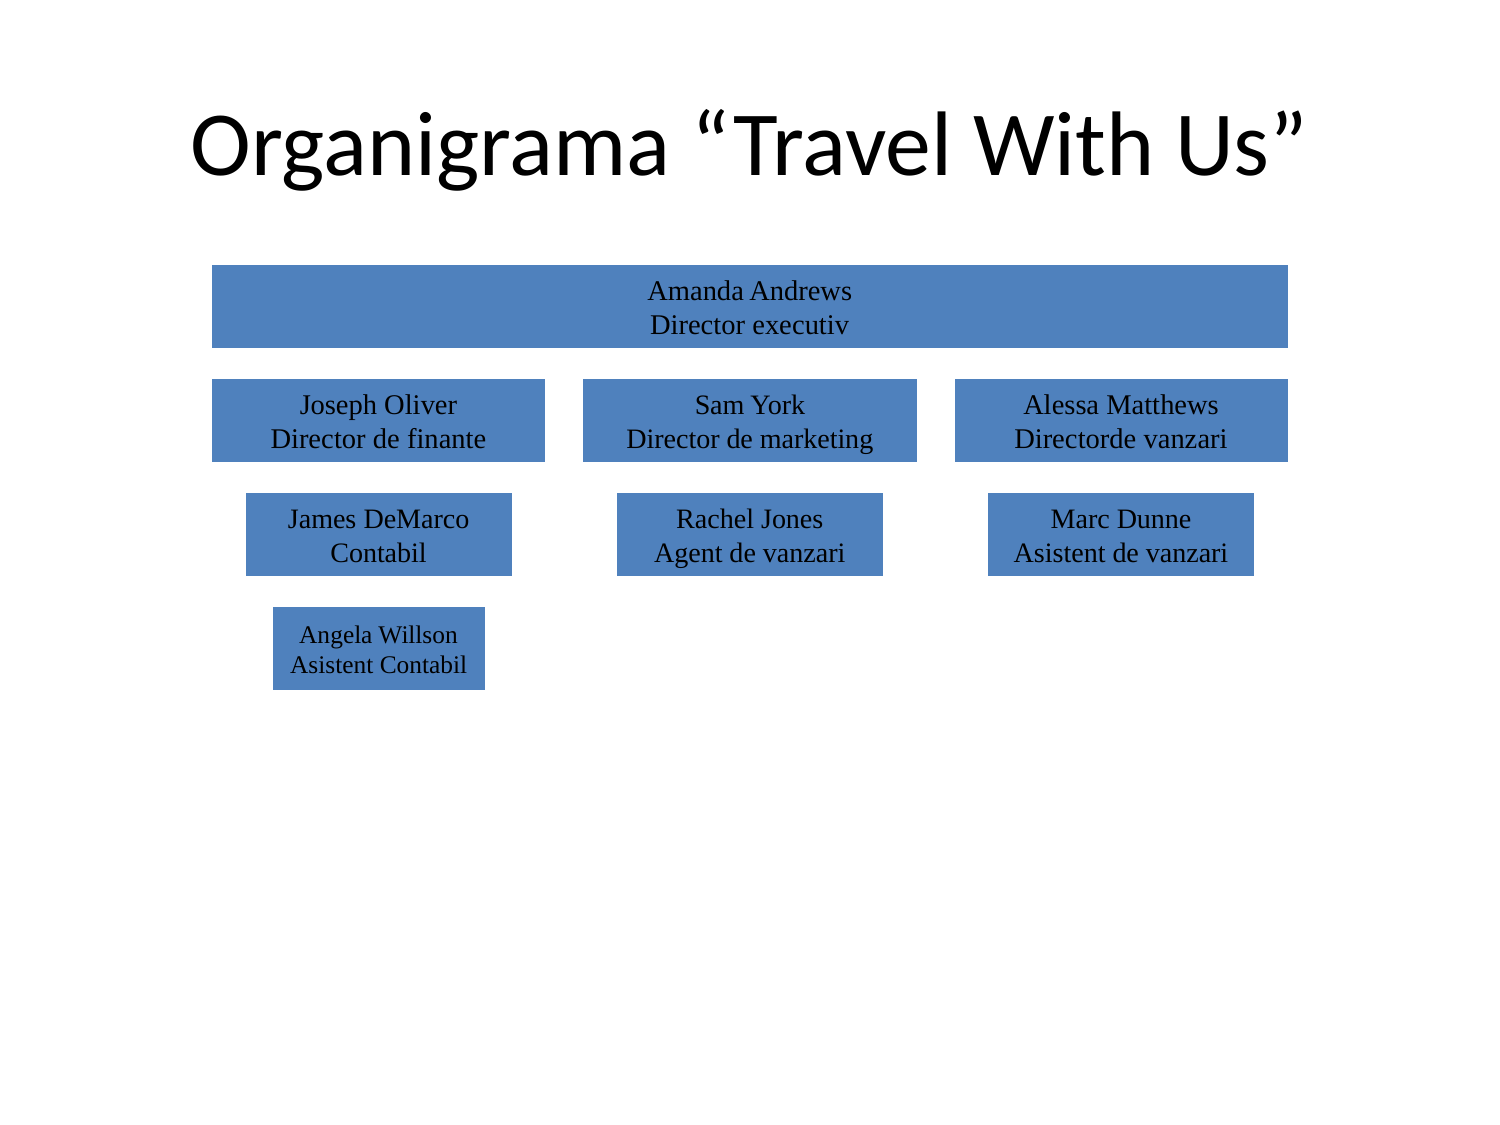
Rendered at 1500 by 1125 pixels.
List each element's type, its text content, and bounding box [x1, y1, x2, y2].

title Organigrama “Travel With Us” [75, 45, 1425, 233]
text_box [74, 262, 1426, 1036]
